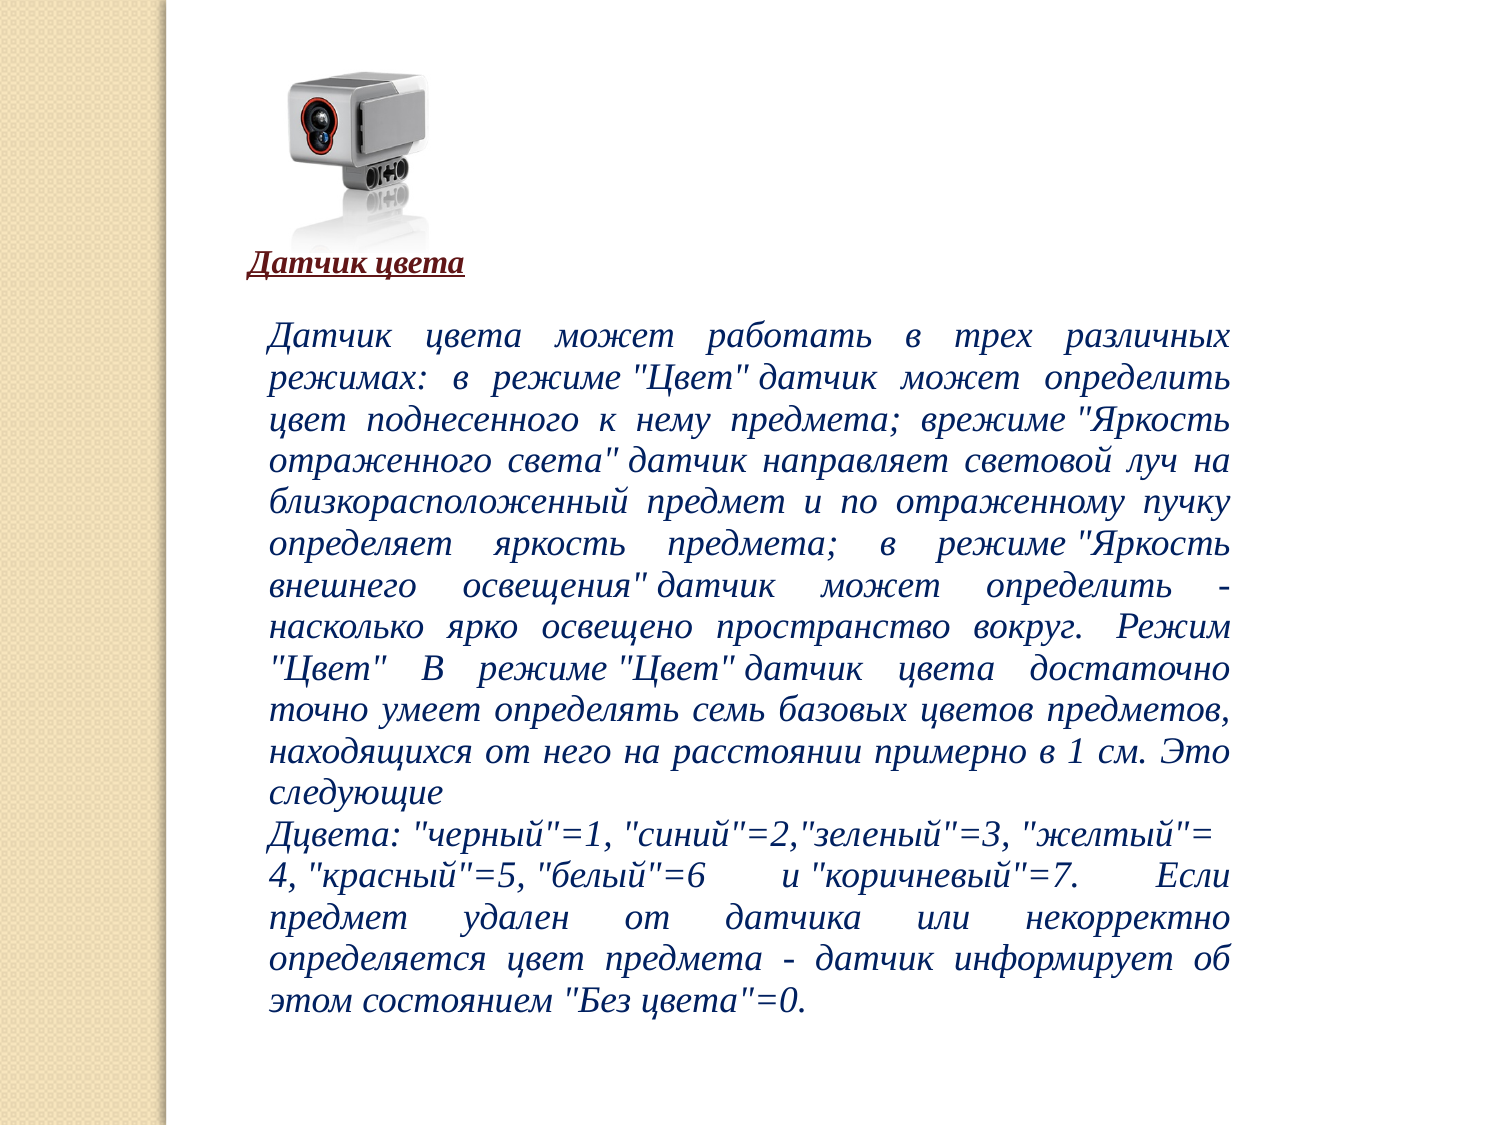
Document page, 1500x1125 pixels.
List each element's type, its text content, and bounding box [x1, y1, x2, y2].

table_header Датчик цвета [230, 244, 561, 281]
picture [206, 30, 510, 253]
table_header Датчик цвета может работать в трех различных режимах: в режиме "Цвет" датчик может определить цвет поднесенного к нему предмета; врежиме "Яркость отраженного света" датчик направляет световой луч на близкорасположенный предмет и по отраженному пучку определяет яркость предмета; в режиме "Яркость внешнего освещения" датчик может определить - насколько ярко освещено пространство вокруг. Режим "Цвет" В режиме "Цвет" датчик цвета достаточно точно умеет определять семь базовых цветов предметов, находящихся от него на расстоянии примерно в 1 см. Это следующие Дцвета: "черный"=1, "синий"=2,"зеленый"=3, "желтый"=4, "красный"=5, "белый"=6 и "коричневый"=7. Если предмет удален от датчика или некорректно определяется цвет предмета - датчик информирует об этом состоянием "Без цвета"=0. [250, 314, 1250, 1020]
